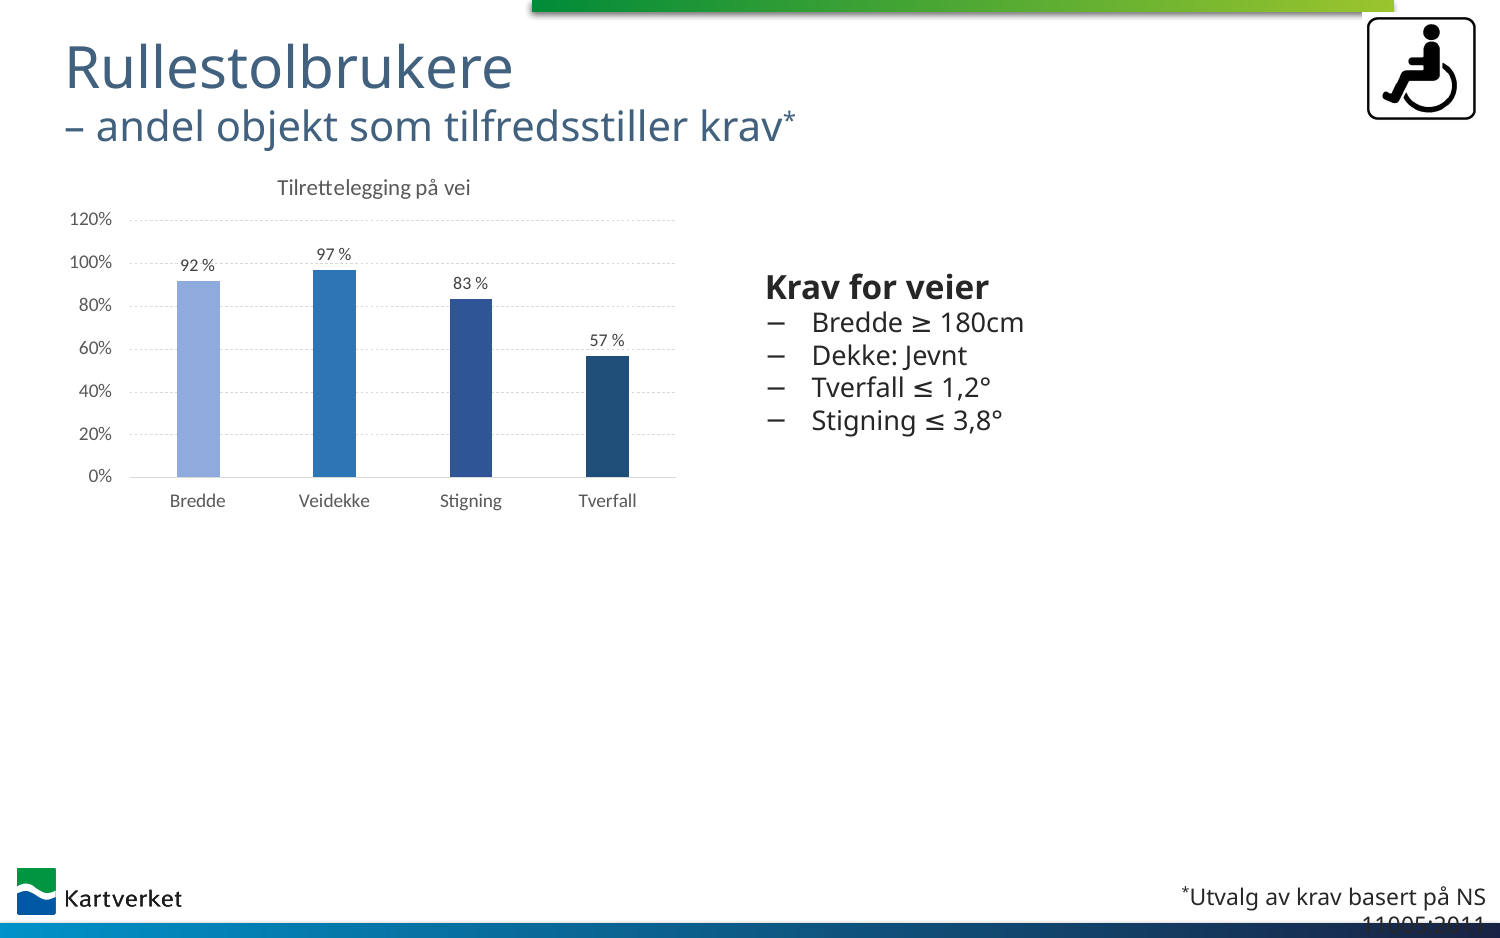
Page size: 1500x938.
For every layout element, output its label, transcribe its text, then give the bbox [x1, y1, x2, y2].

picture [1362, 12, 1481, 126]
text_box Rullestolbrukere – andel objekt som tilfredsstiller krav* [49, 25, 1431, 158]
text_box *Utvalg av krav basert på NS 11005:2011 [1068, 873, 1500, 938]
text_box Krav for veier Bredde ≥ 180cm Dekke: Jevnt Tverfall ≤ 1,2° Stigning ≤ 3,8° [750, 258, 1234, 444]
picture [62, 166, 687, 519]
